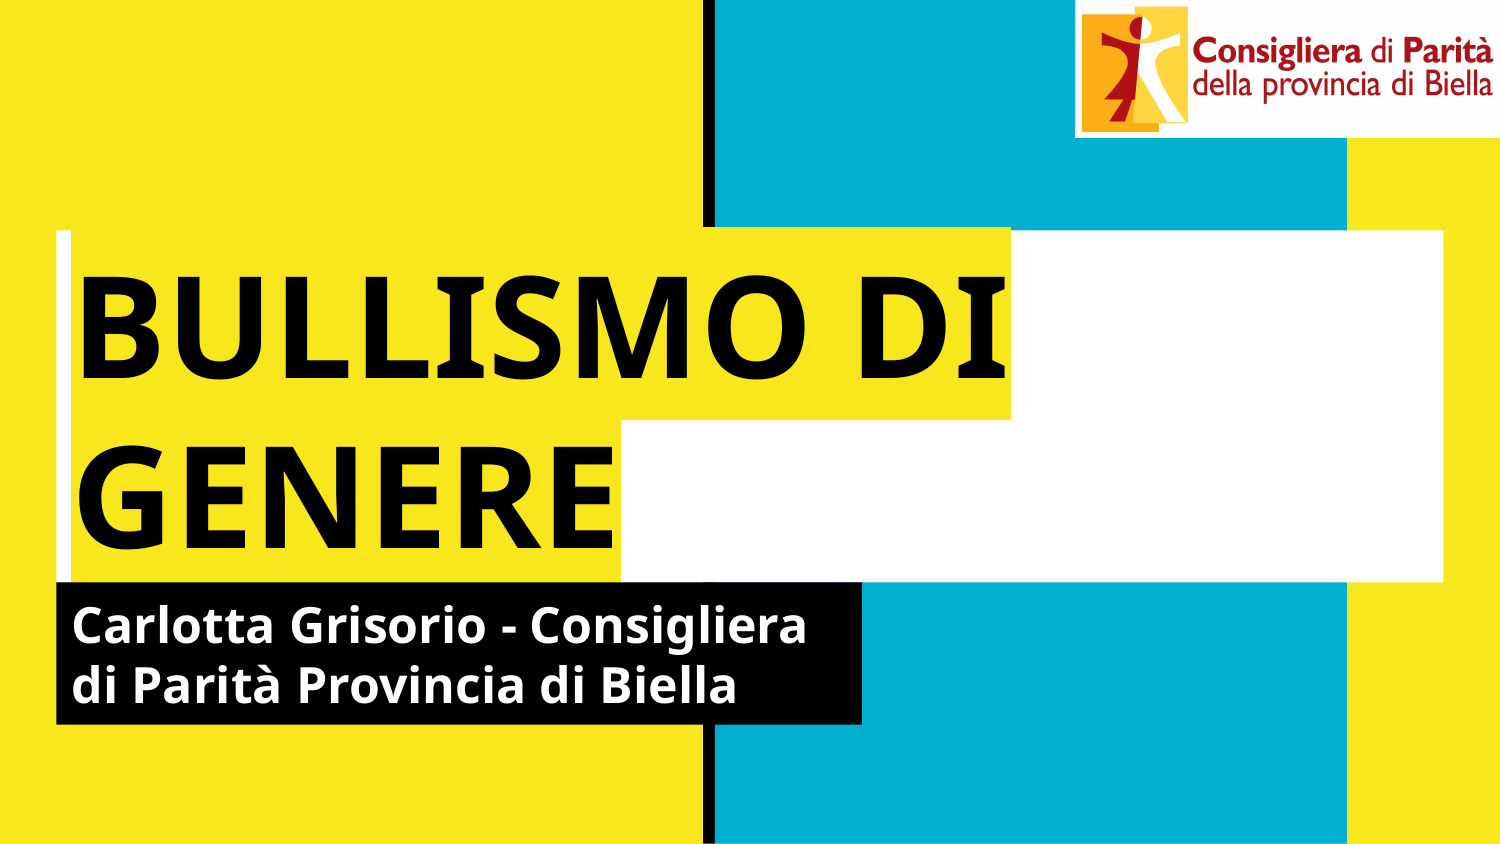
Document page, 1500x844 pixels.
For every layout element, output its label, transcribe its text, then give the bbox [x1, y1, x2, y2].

picture [1074, 0, 1500, 138]
title BULLISMO DI GENERE [56, 230, 1444, 583]
subtitle Carlotta Grisorio - Consigliera di Parità Provincia di Biella [56, 582, 862, 725]
